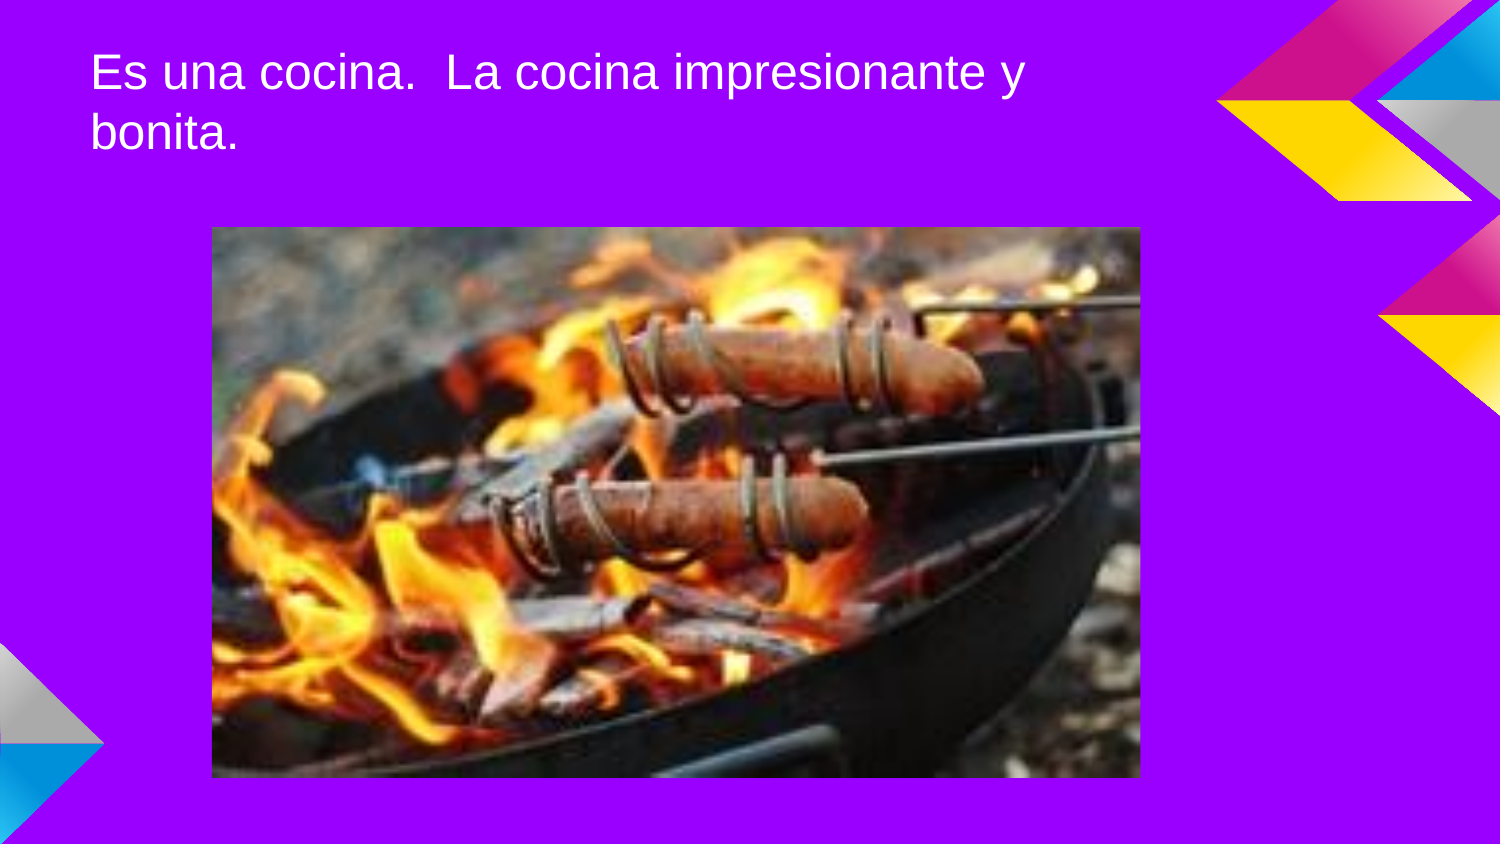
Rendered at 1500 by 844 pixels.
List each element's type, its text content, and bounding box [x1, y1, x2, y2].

title Es una cocina. La cocina impresionante y bonita. [75, 33, 1204, 175]
text_box [211, 227, 1141, 778]
